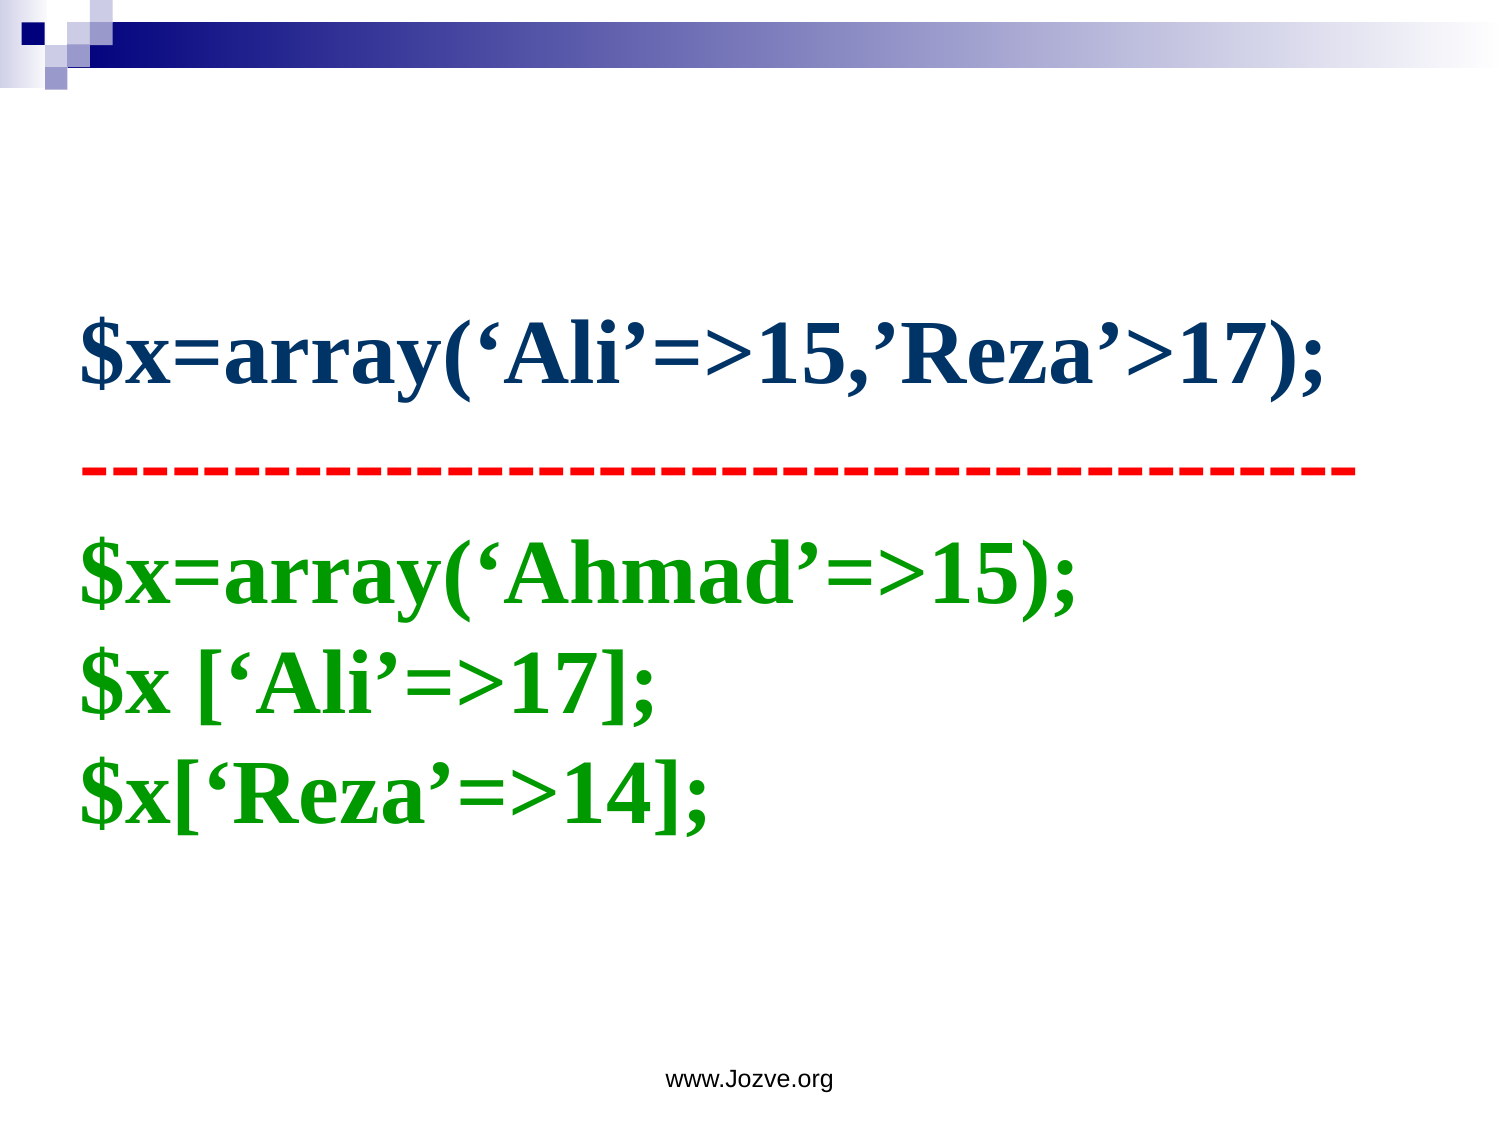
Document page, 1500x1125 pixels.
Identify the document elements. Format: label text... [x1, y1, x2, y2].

title $x=array(‘Ali’=>15,’Reza’>17); ------------------------------------------ $x=array(‘Ahmad’=>15); $x [‘Ali’=>17]; $x[‘Reza’=>14]; [64, 74, 1426, 1059]
footer www.Jozve.org [512, 1024, 988, 1101]
